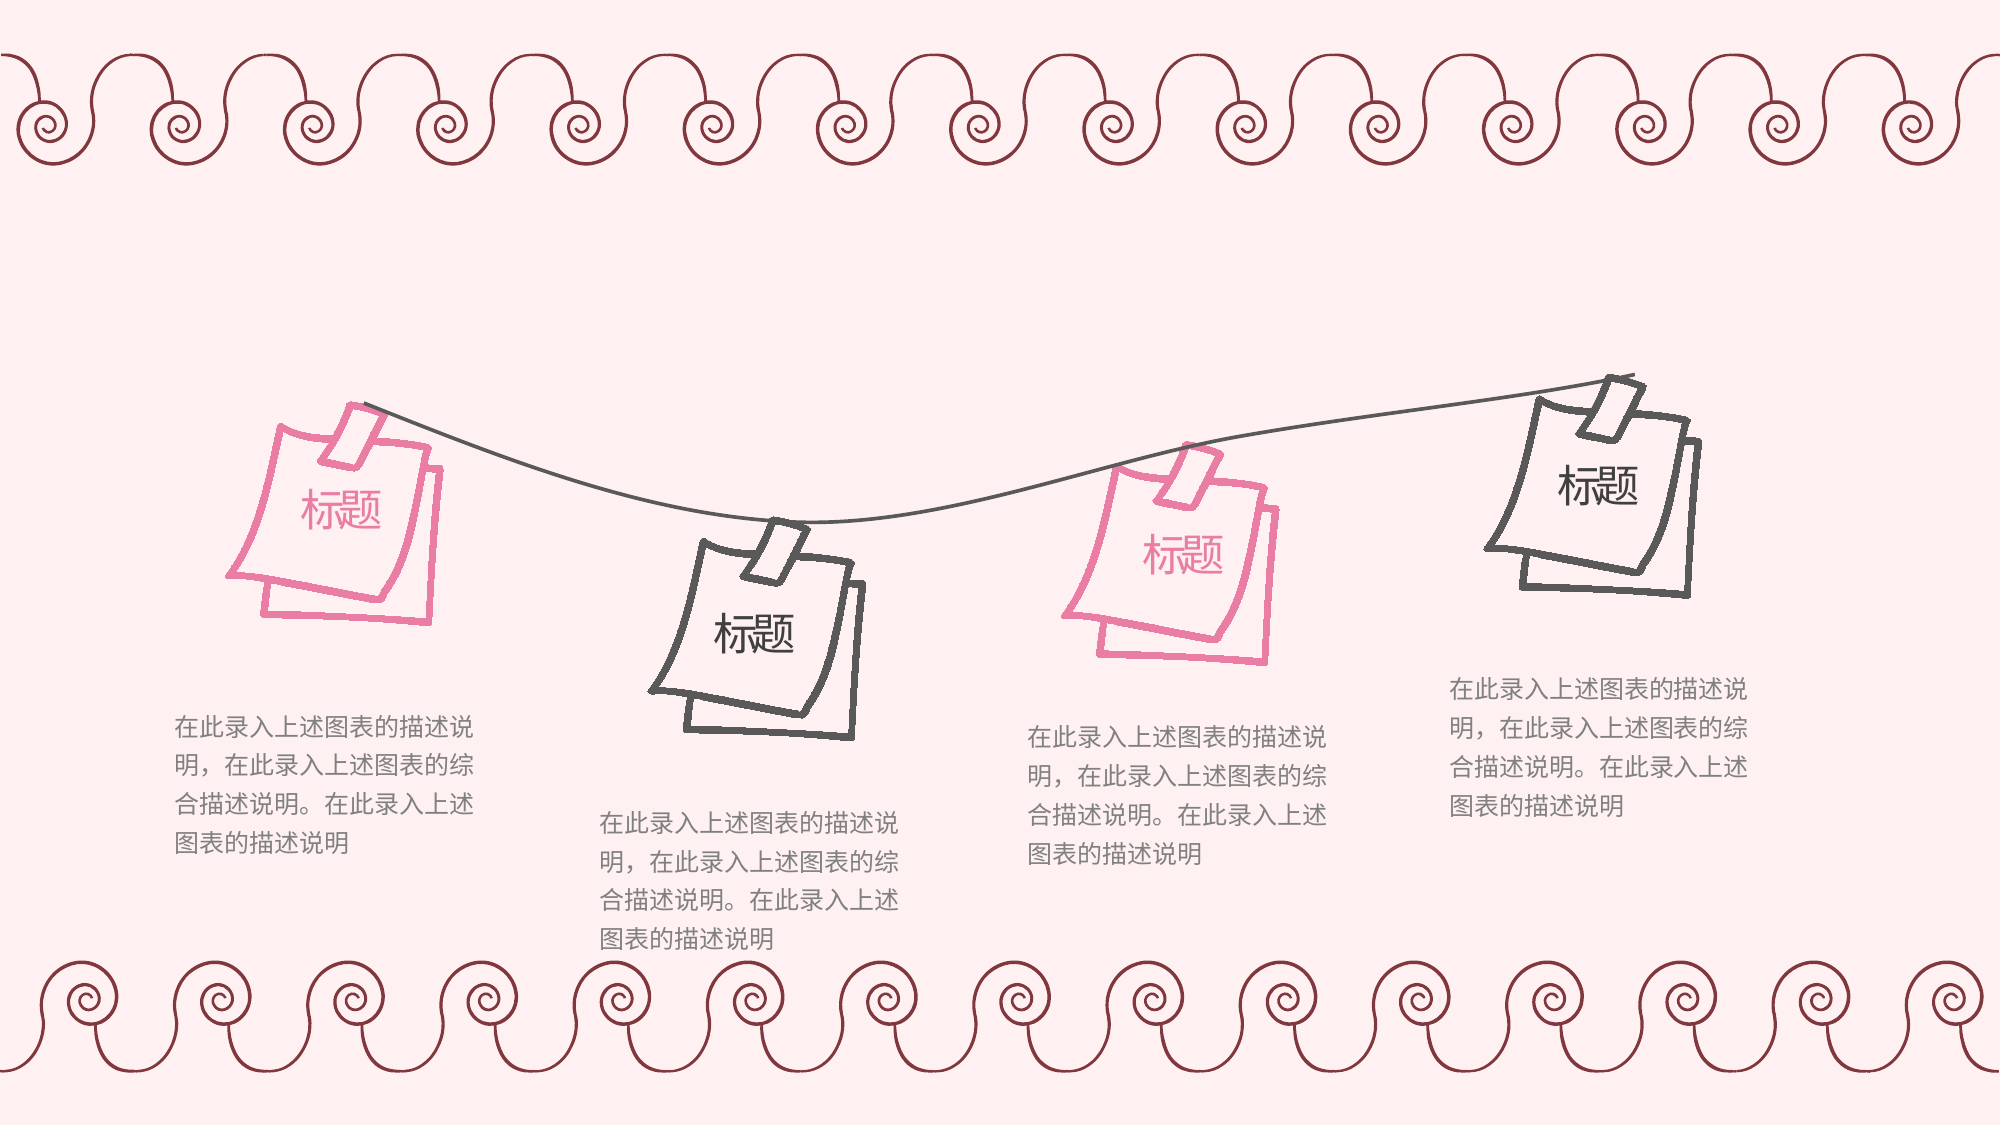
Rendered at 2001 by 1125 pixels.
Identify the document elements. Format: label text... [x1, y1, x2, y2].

text_box [647, 522, 866, 741]
text_box 标题 [1127, 519, 1241, 588]
text_box 在此录入上述图表的描述说明，在此录入上述图表的综合描述说明。在此录入上述图表的描述说明 [159, 694, 506, 866]
text_box [225, 401, 444, 626]
text_box 标题 [698, 598, 812, 668]
text_box 在此录入上述图表的描述说明，在此录入上述图表的综合描述说明。在此录入上述图表的描述说明 [584, 790, 931, 962]
text_box 标题 [1542, 450, 1655, 519]
text_box 在此录入上述图表的描述说明，在此录入上述图表的综合描述说明。在此录入上述图表的描述说明 [1012, 705, 1359, 877]
text_box [1061, 445, 1280, 666]
text_box [1483, 378, 1702, 599]
text_box 标题 [285, 474, 399, 543]
text_box [363, 373, 1636, 524]
text_box 在此录入上述图表的描述说明，在此录入上述图表的综合描述说明。在此录入上述图表的描述说明 [1434, 656, 1780, 828]
